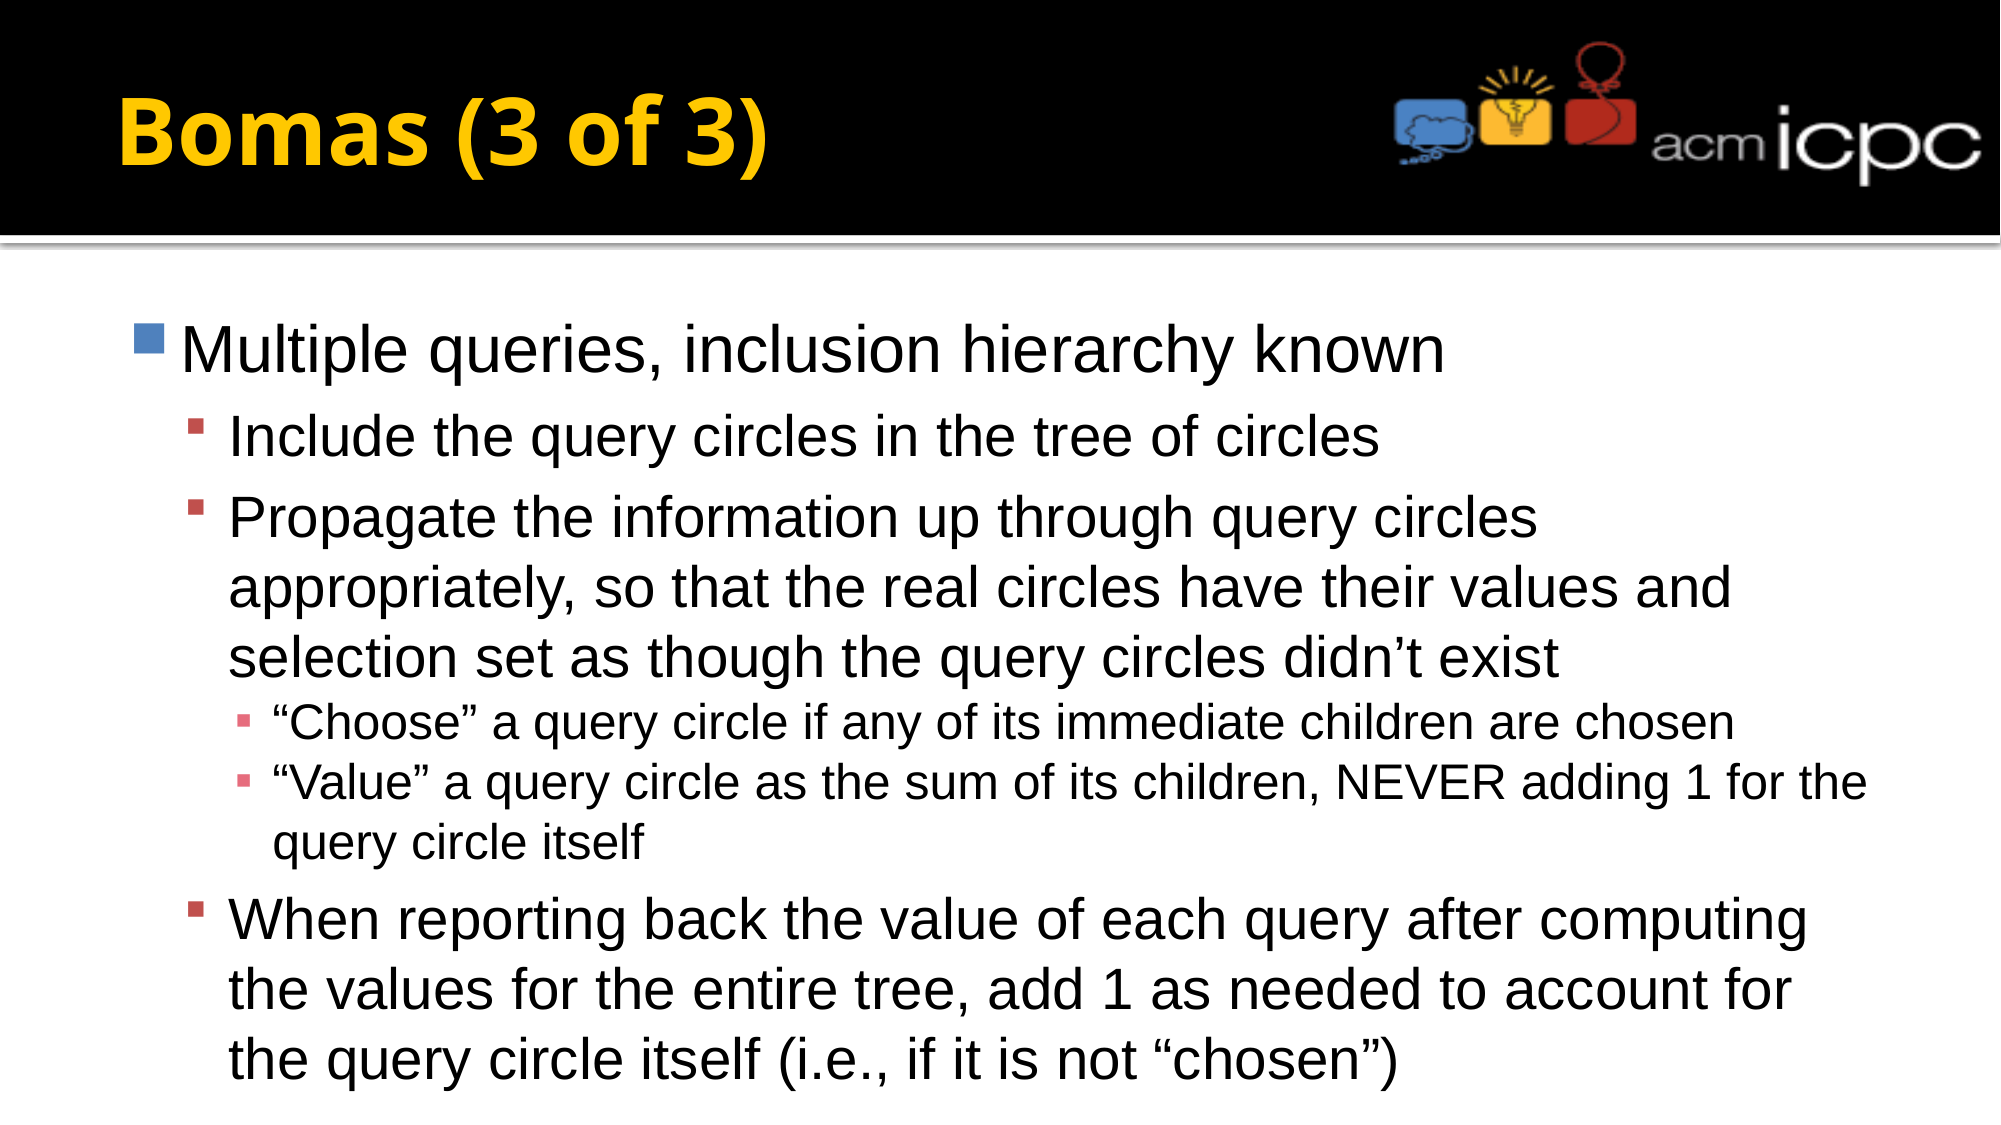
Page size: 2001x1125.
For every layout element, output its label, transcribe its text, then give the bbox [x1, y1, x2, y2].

title Bomas (3 of 3) [99, 25, 1350, 231]
list Multiple queries, inclusion hierarchy known Include the query circles in the tree of circles Propagate the information up through query circles appropriately, so that the real circles have their values and selection set as though the query circles didn’t exist “Choose” a query circle if any of its immediate children are chosen “Value” a query circle as the sum of its children, NEVER adding 1 for the query circle itself When reporting back the value of each query after computing the values for the entire tree, add 1 as needed to account for the query circle itself (i.e., if it is not “chosen”) [99, 291, 1900, 1050]
picture [1366, 24, 2000, 191]
